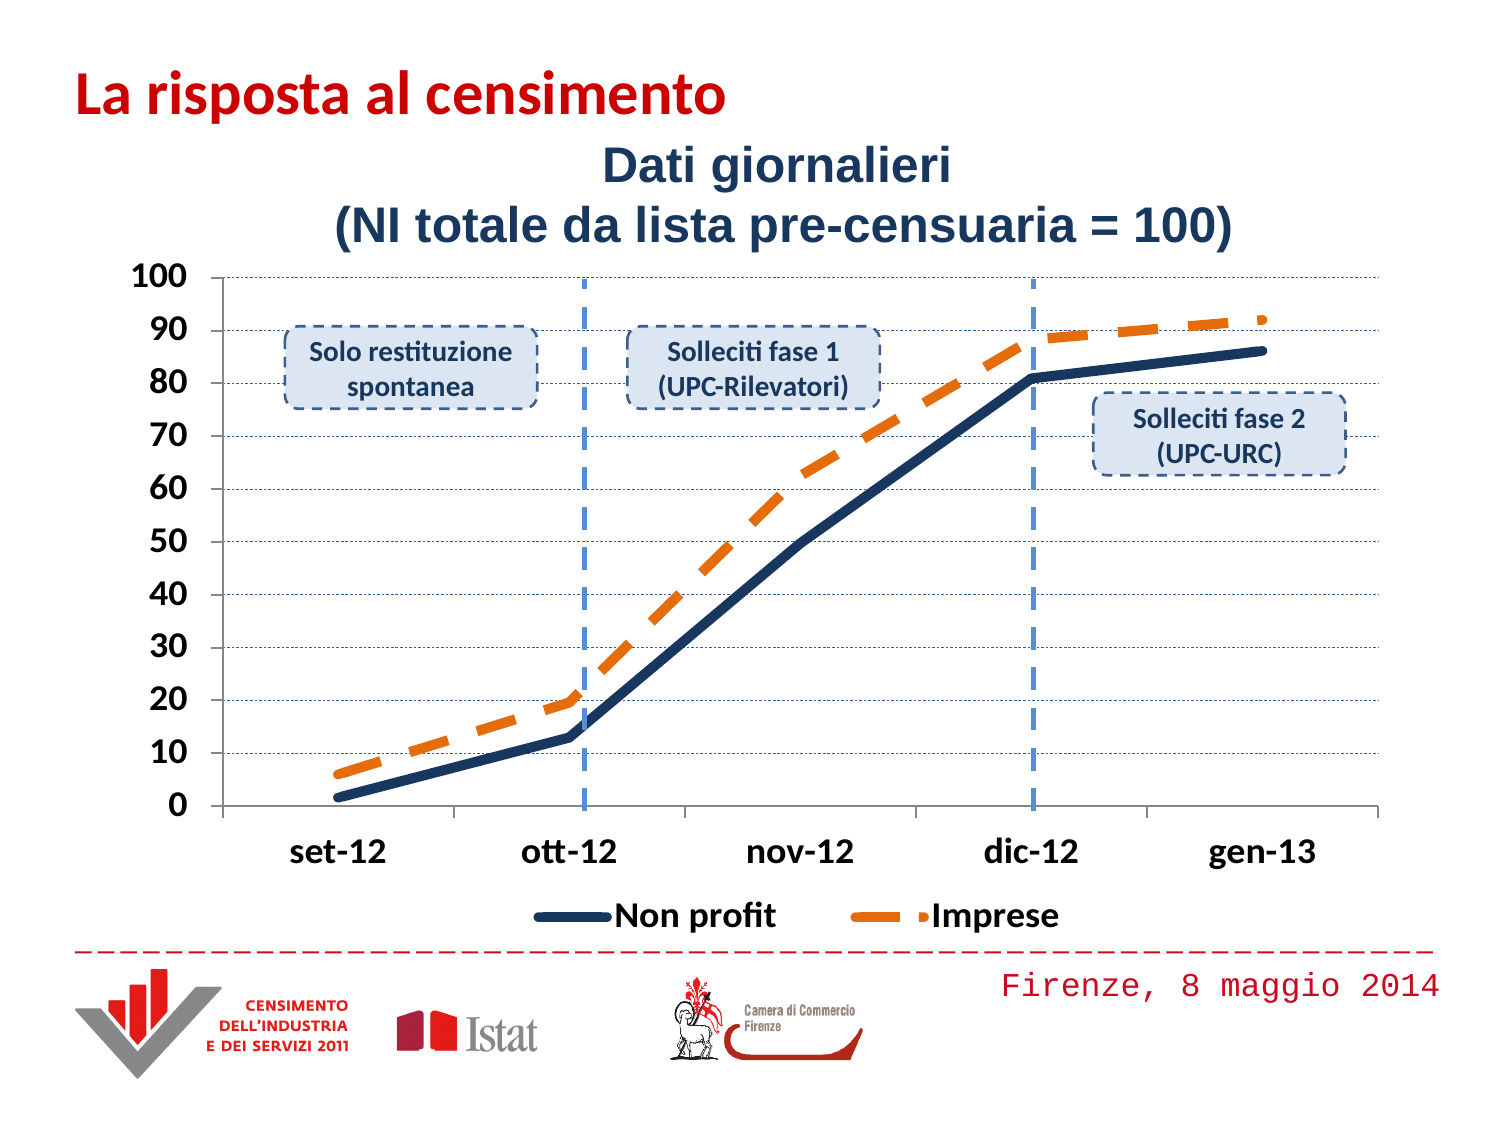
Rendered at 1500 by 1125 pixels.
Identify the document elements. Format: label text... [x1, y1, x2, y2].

text_box La risposta al censimento [74, 54, 1400, 125]
picture [111, 242, 1408, 965]
text_box Firenze, 8 maggio 2014 [986, 955, 1471, 1011]
text_box Dati giornalieri (NI totale da lista pre-censuaria = 100) [121, 125, 1447, 261]
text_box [667, 975, 864, 1063]
picture [74, 969, 538, 1082]
